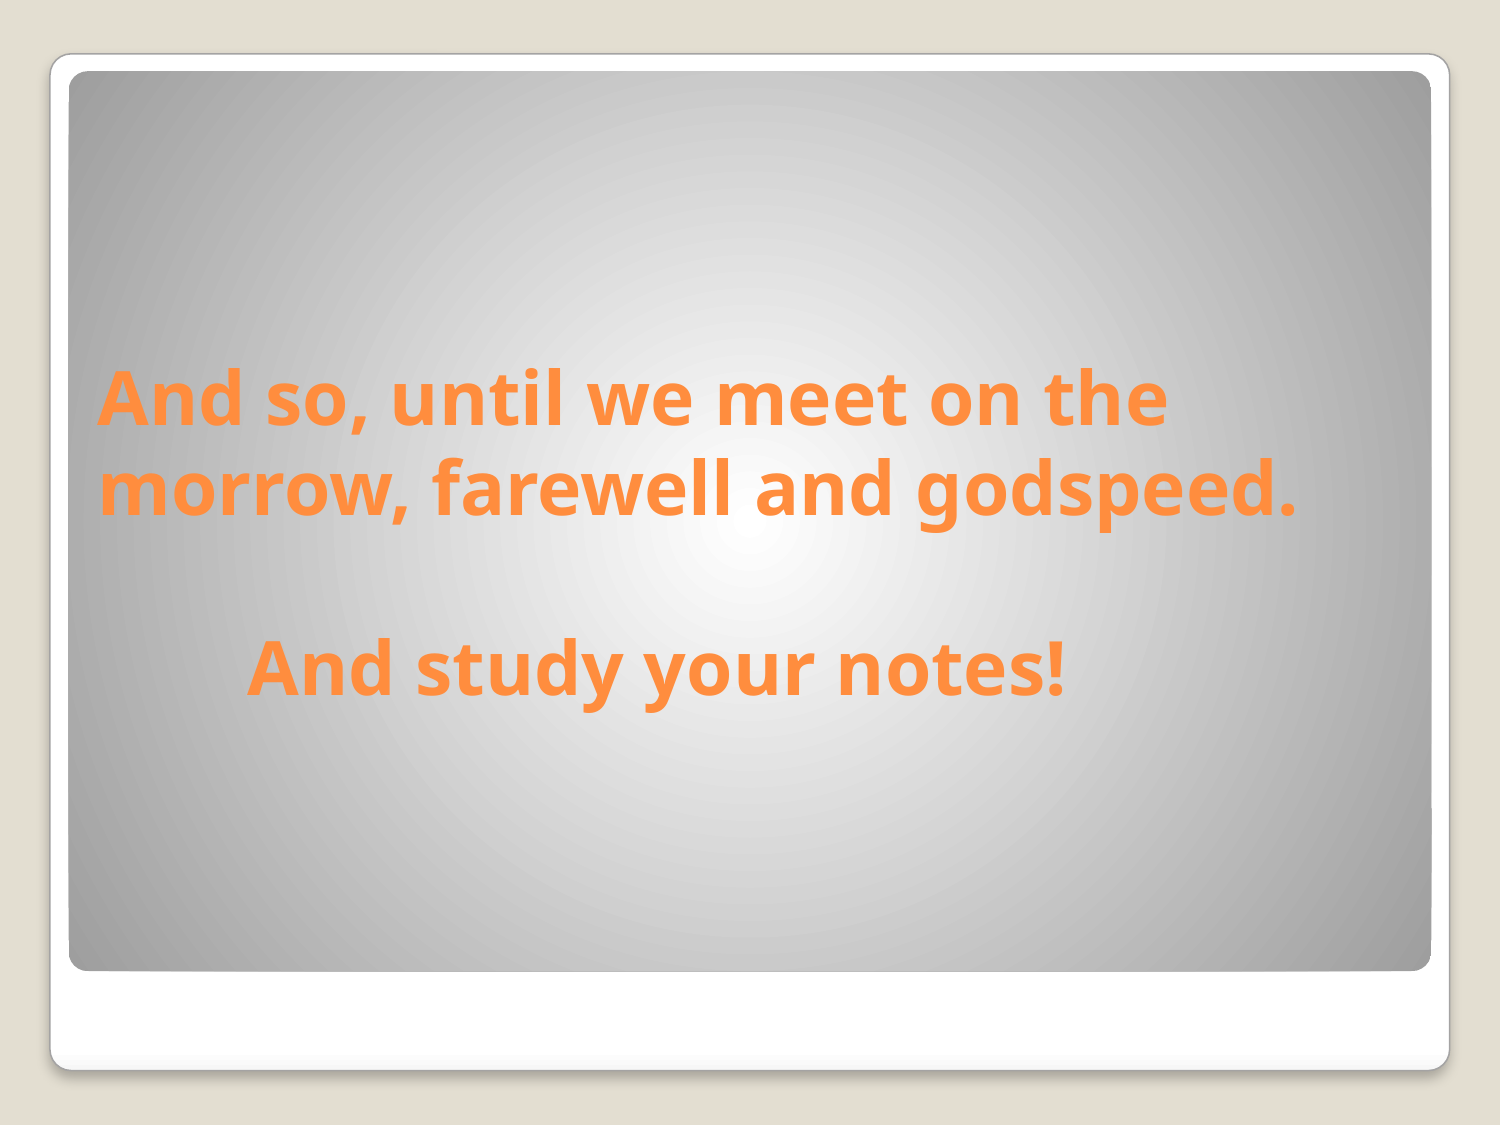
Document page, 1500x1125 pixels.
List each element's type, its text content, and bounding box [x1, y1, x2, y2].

title And so, until we meet on the morrow, farewell and godspeed. And study your notes! [82, 434, 1425, 718]
